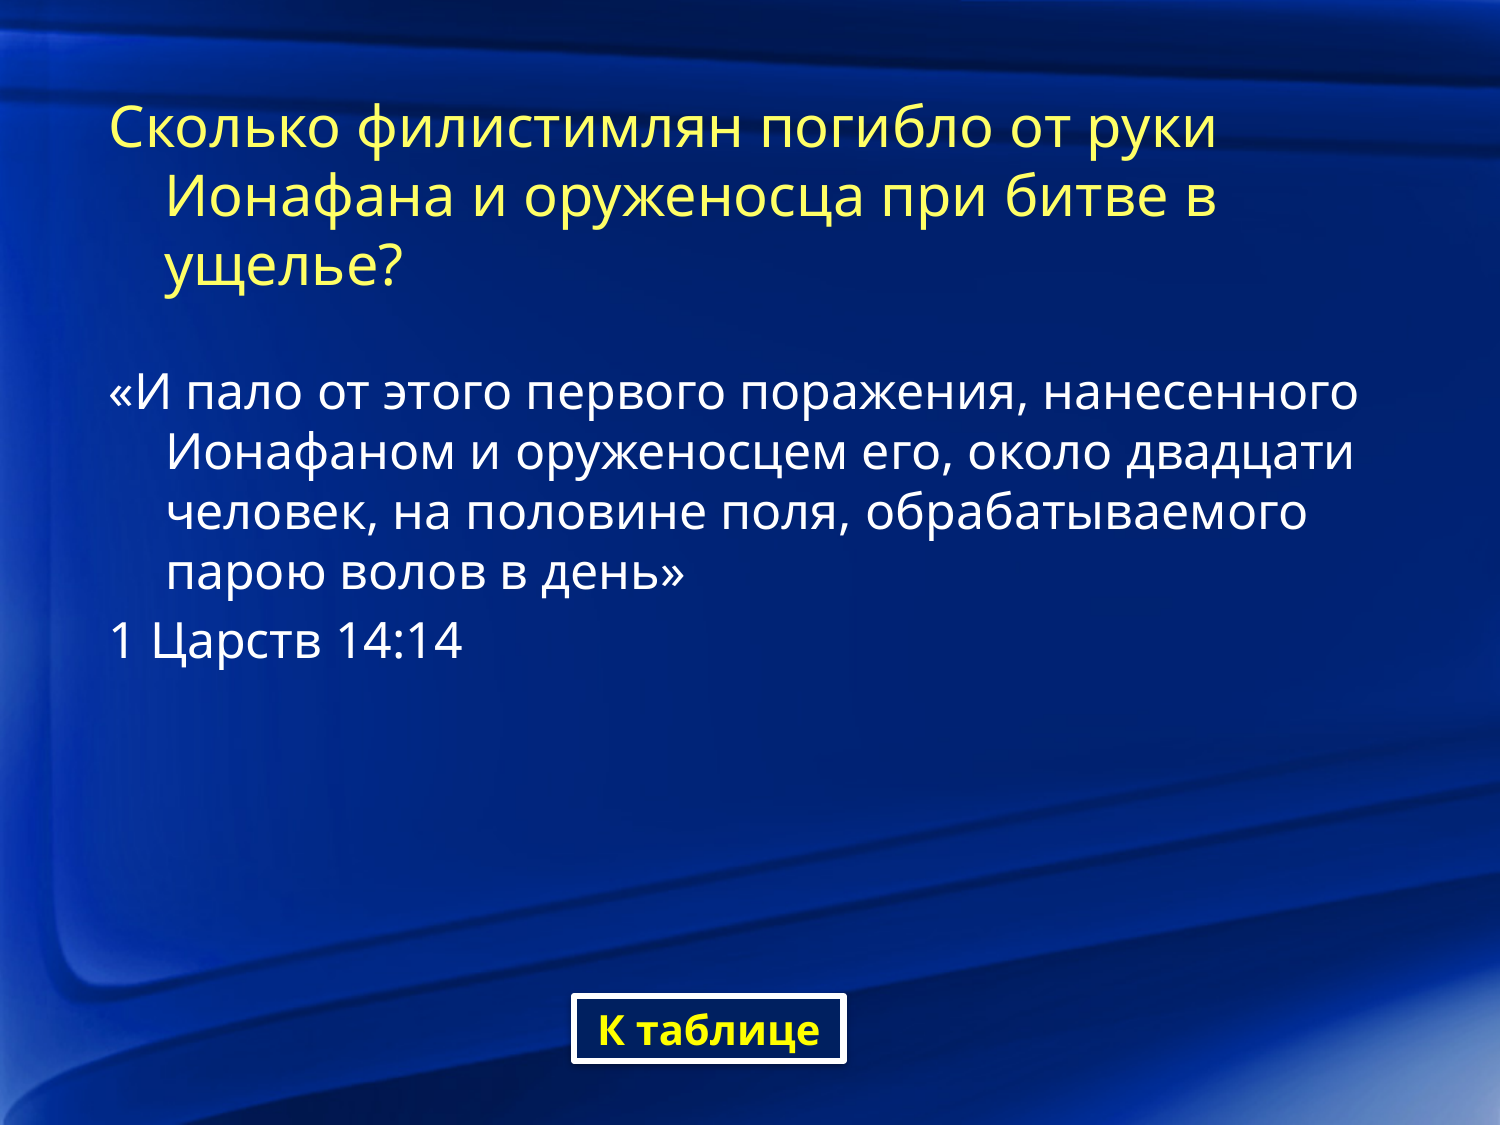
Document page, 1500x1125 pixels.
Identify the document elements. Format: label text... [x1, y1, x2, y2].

list «И пало от этого первого поражения, нанесенного Ионафаном и оруженосцем его, около двадцати человек, на половине поля, обрабатываемого парою волов в день» 1 Царств 14:14 [93, 351, 1383, 868]
list Сколько филистимлян погибло от руки Ионафана и оруженосца при битве в ущелье? [93, 82, 1402, 305]
picture [0, 0, 1500, 1125]
text_box К таблице [571, 993, 847, 1064]
